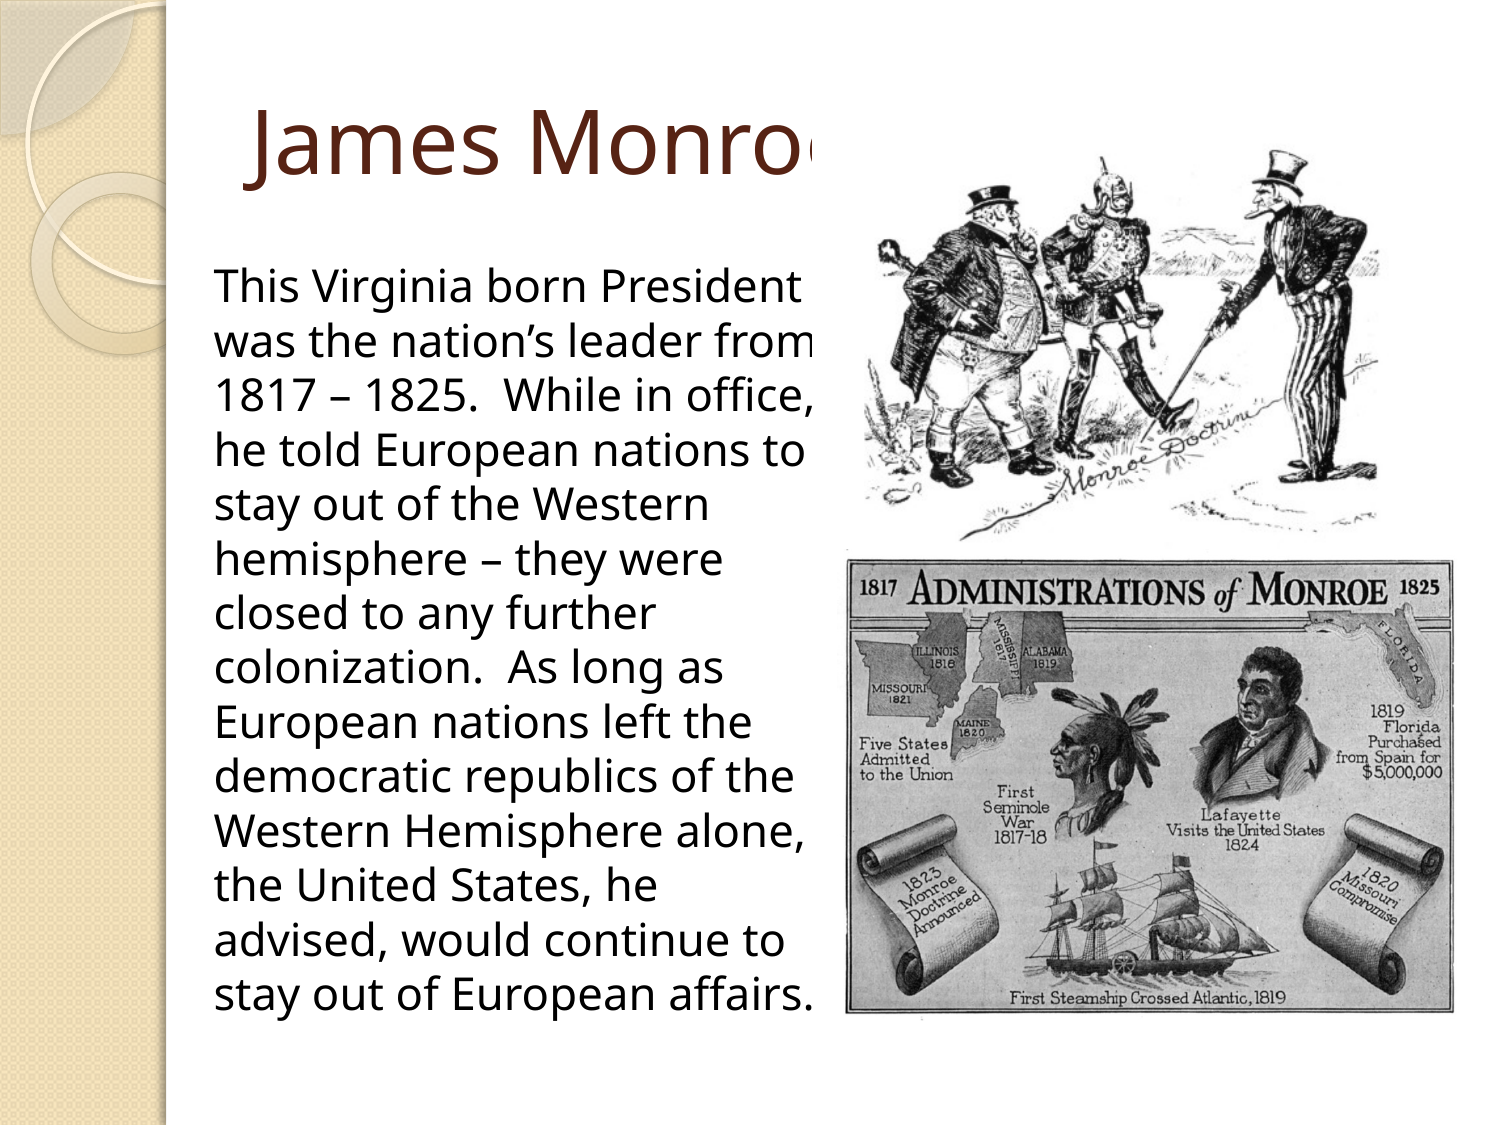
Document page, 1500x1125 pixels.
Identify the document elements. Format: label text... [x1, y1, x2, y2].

list This Virginia born President was the nation’s leader from 1817 – 1825. While in office, he told European nations to stay out of the Western hemisphere – they were closed to any further colonization. As long as European nations left the democratic republics of the Western Hemisphere alone, the United States, he advised, would continue to stay out of European affairs. [187, 249, 836, 1088]
title James Monroe [235, 45, 1466, 233]
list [812, 112, 1432, 578]
picture [837, 549, 1461, 1021]
